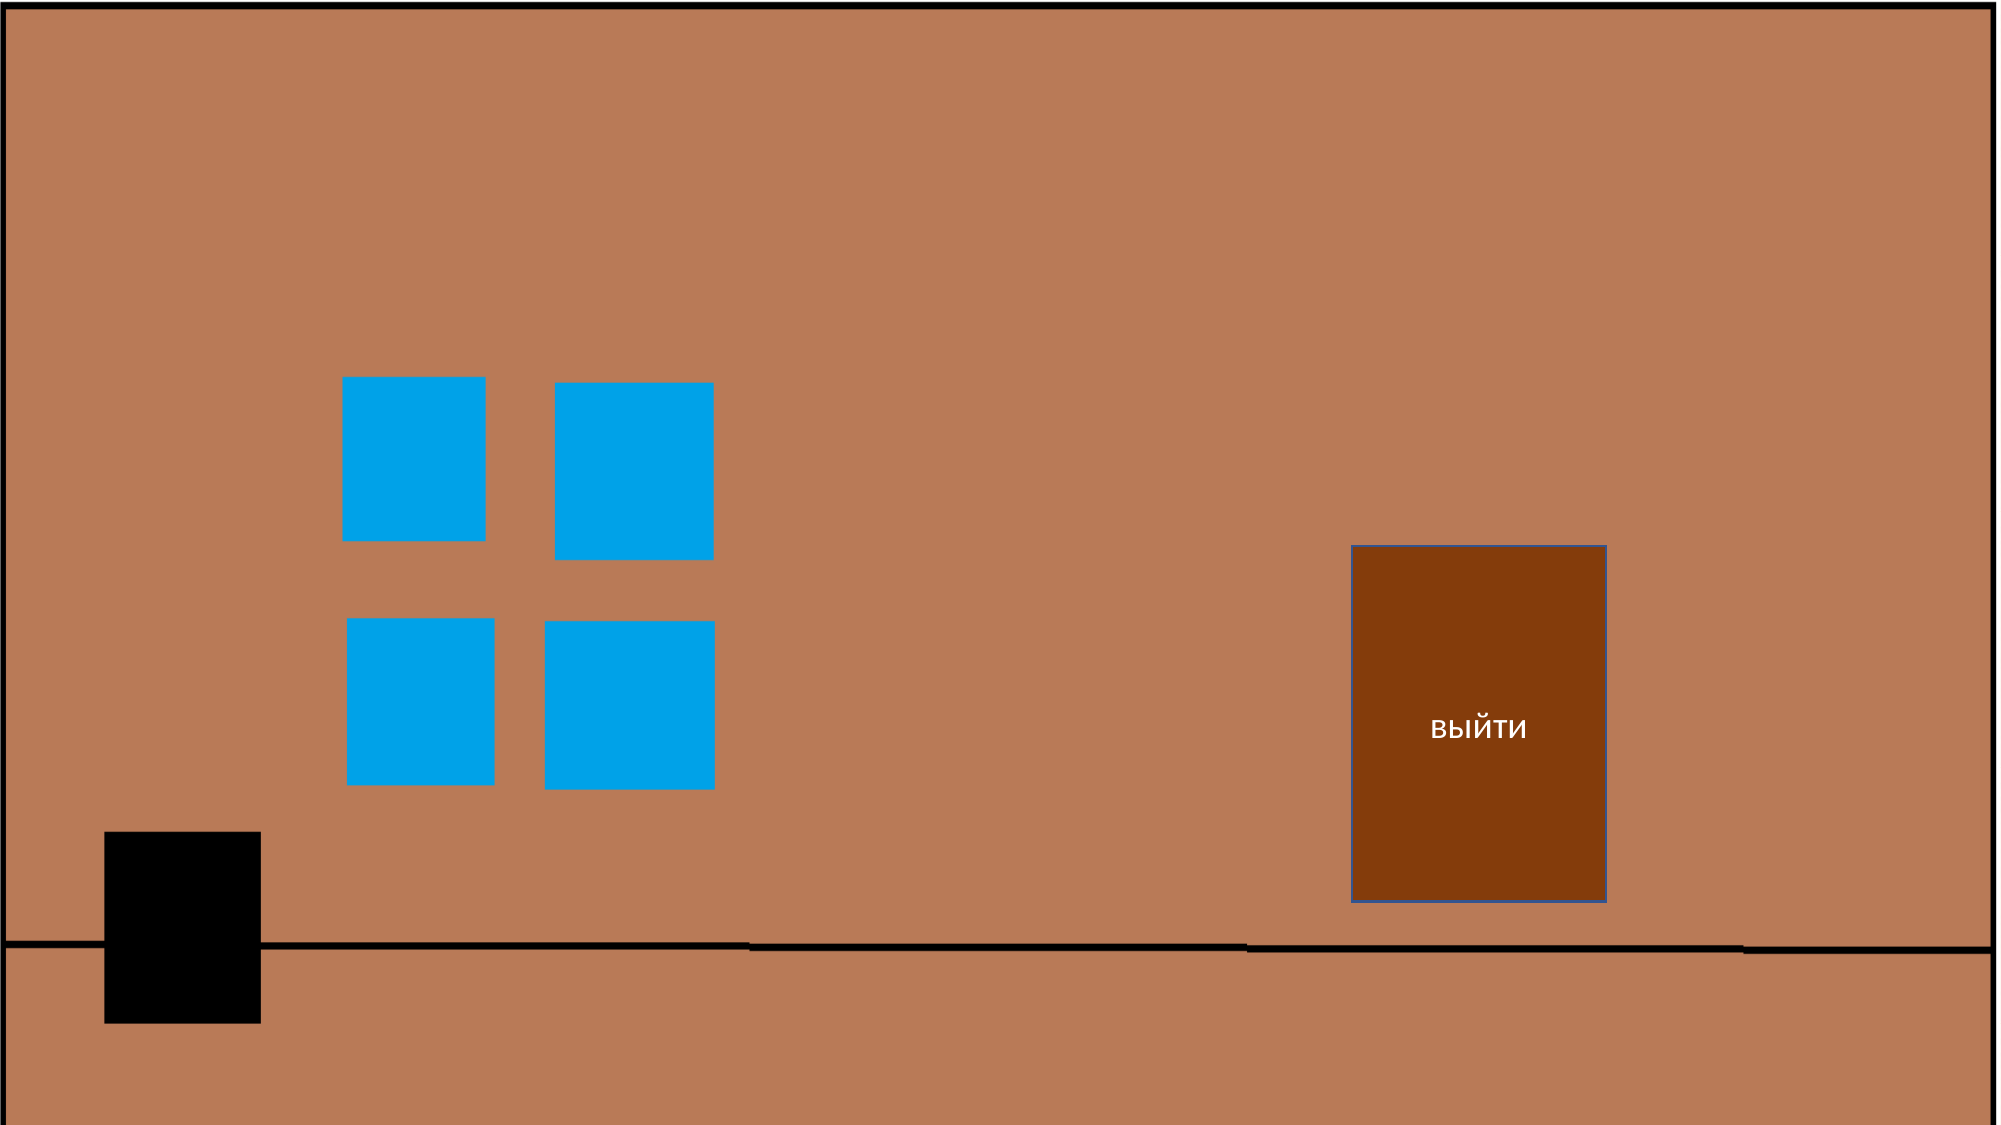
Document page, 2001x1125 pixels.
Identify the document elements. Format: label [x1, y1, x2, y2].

list [0, 0, 2000, 1125]
